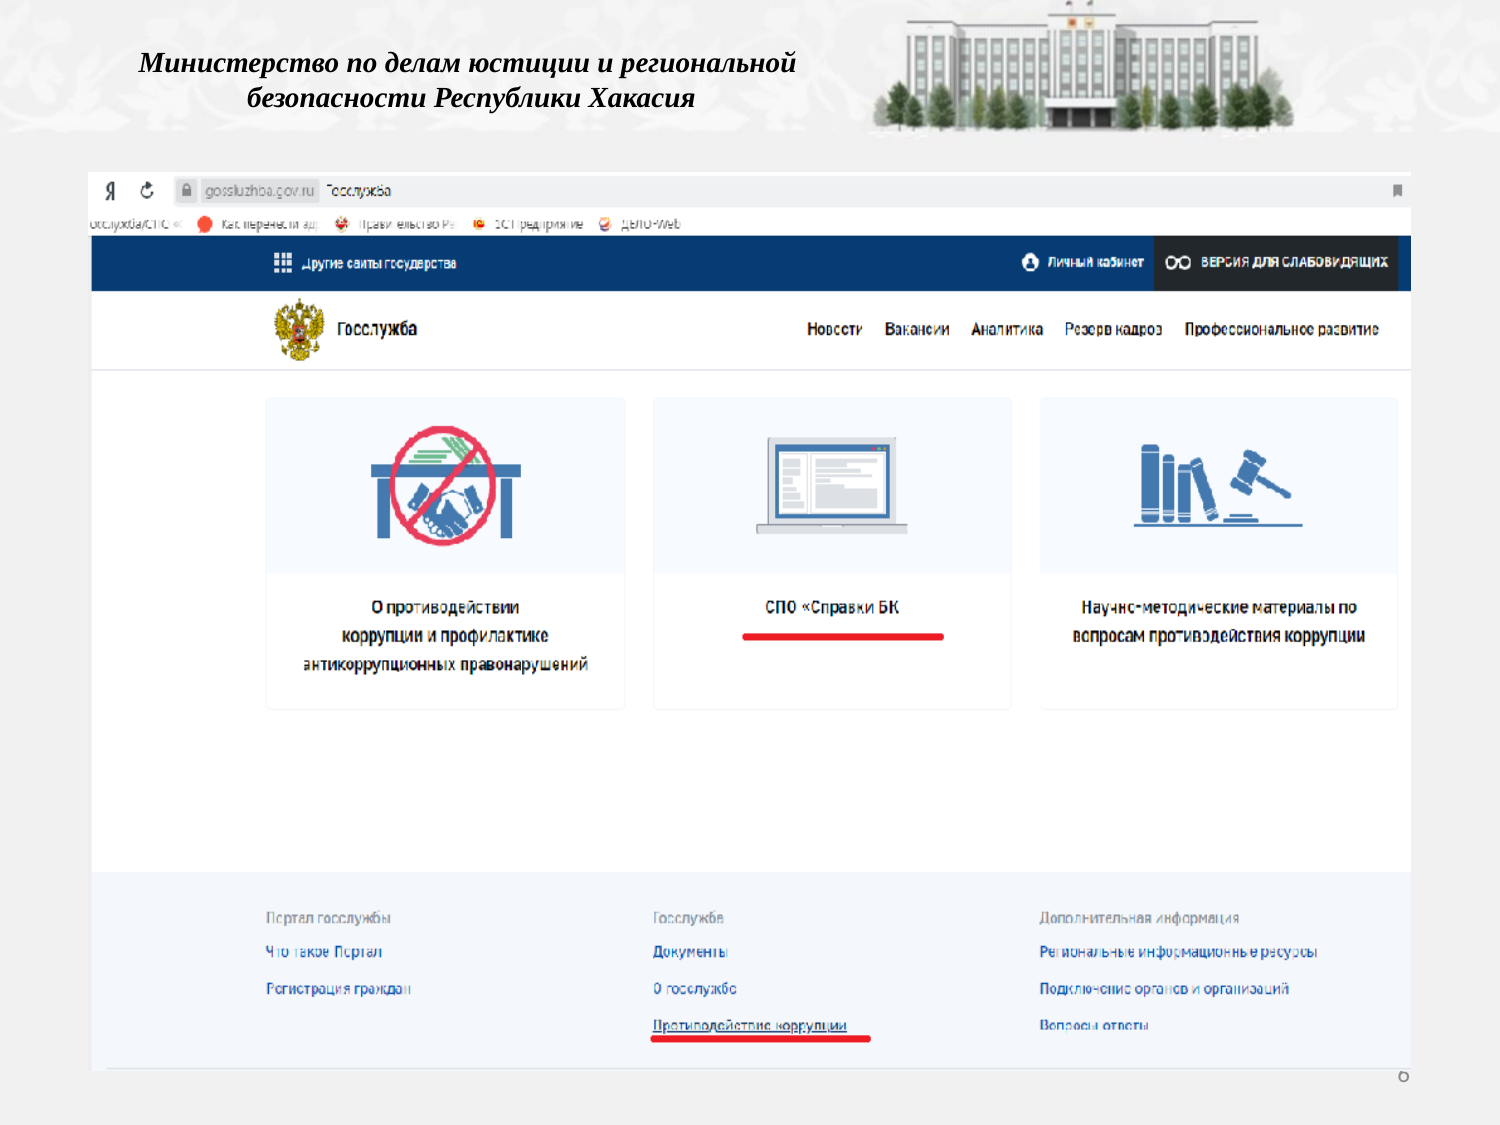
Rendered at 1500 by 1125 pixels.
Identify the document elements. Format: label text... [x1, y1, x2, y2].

title Министерство по делам юстиции и региональной безопасности Республики Хакасия [75, 30, 869, 126]
slide_number 6 [1074, 1042, 1425, 1103]
picture [0, 0, 1500, 1125]
